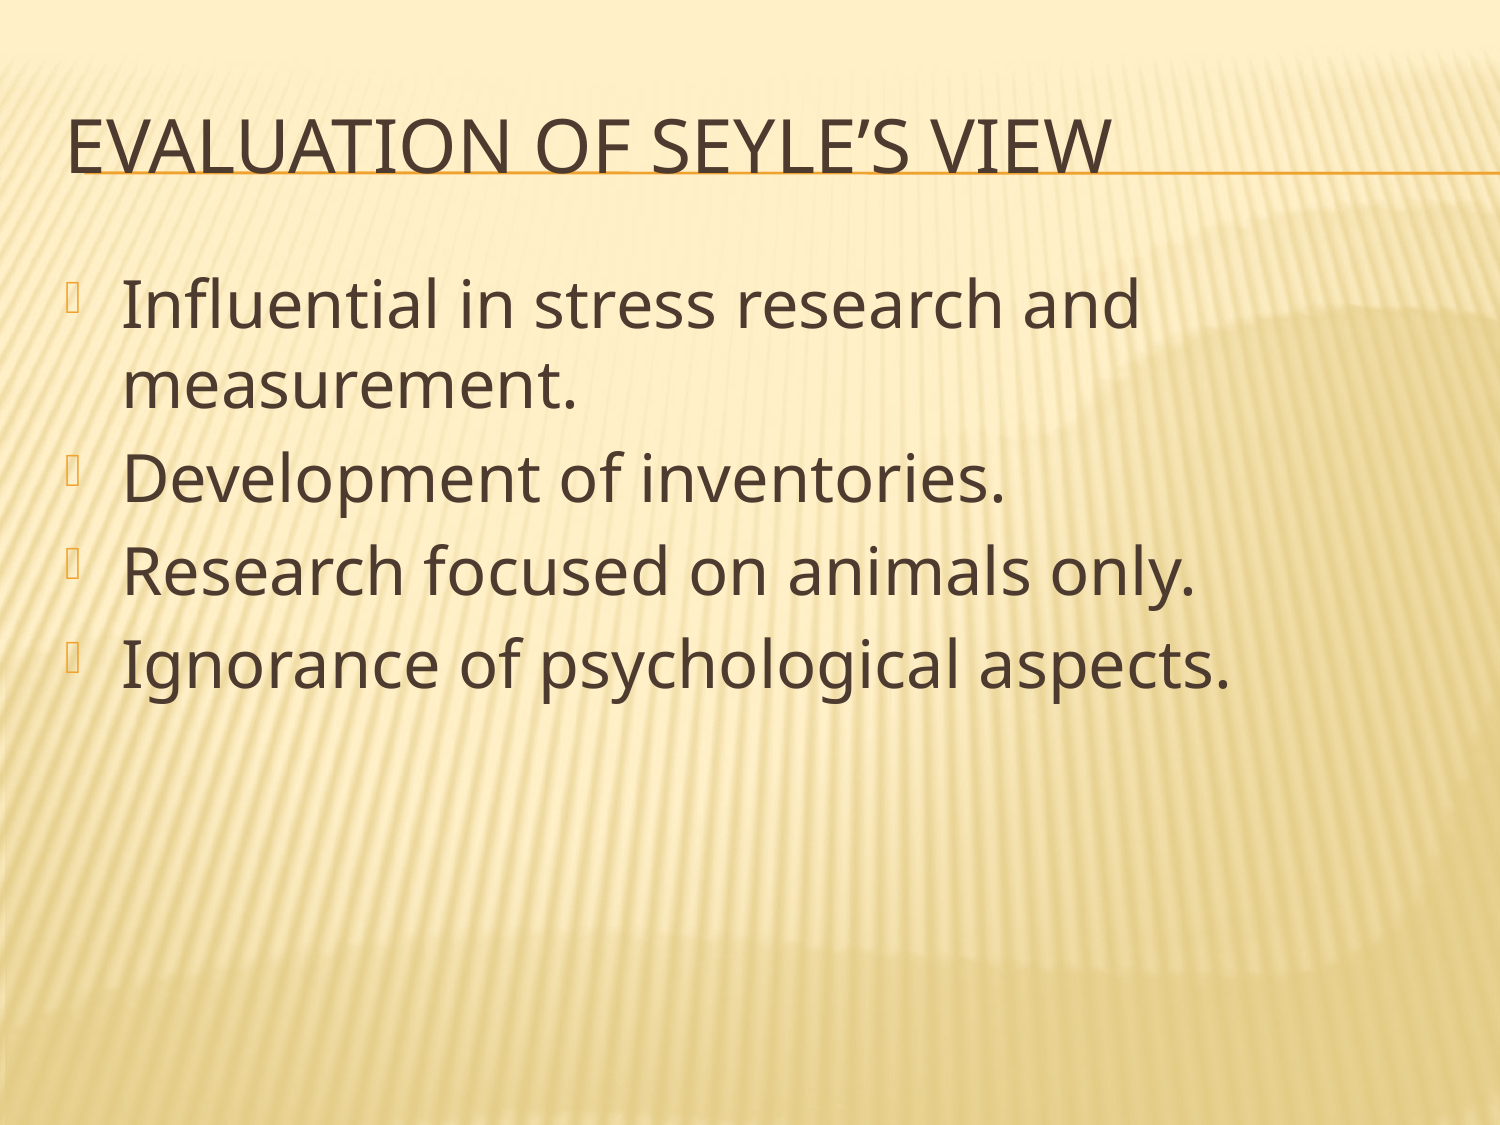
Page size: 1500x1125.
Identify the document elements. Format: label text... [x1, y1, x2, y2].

list Influential in stress research and measurement. Development of inventories. Research focused on animals only. Ignorance of psychological aspects. [50, 254, 1475, 998]
title Evaluation of seyle’s view [50, 75, 1475, 213]
